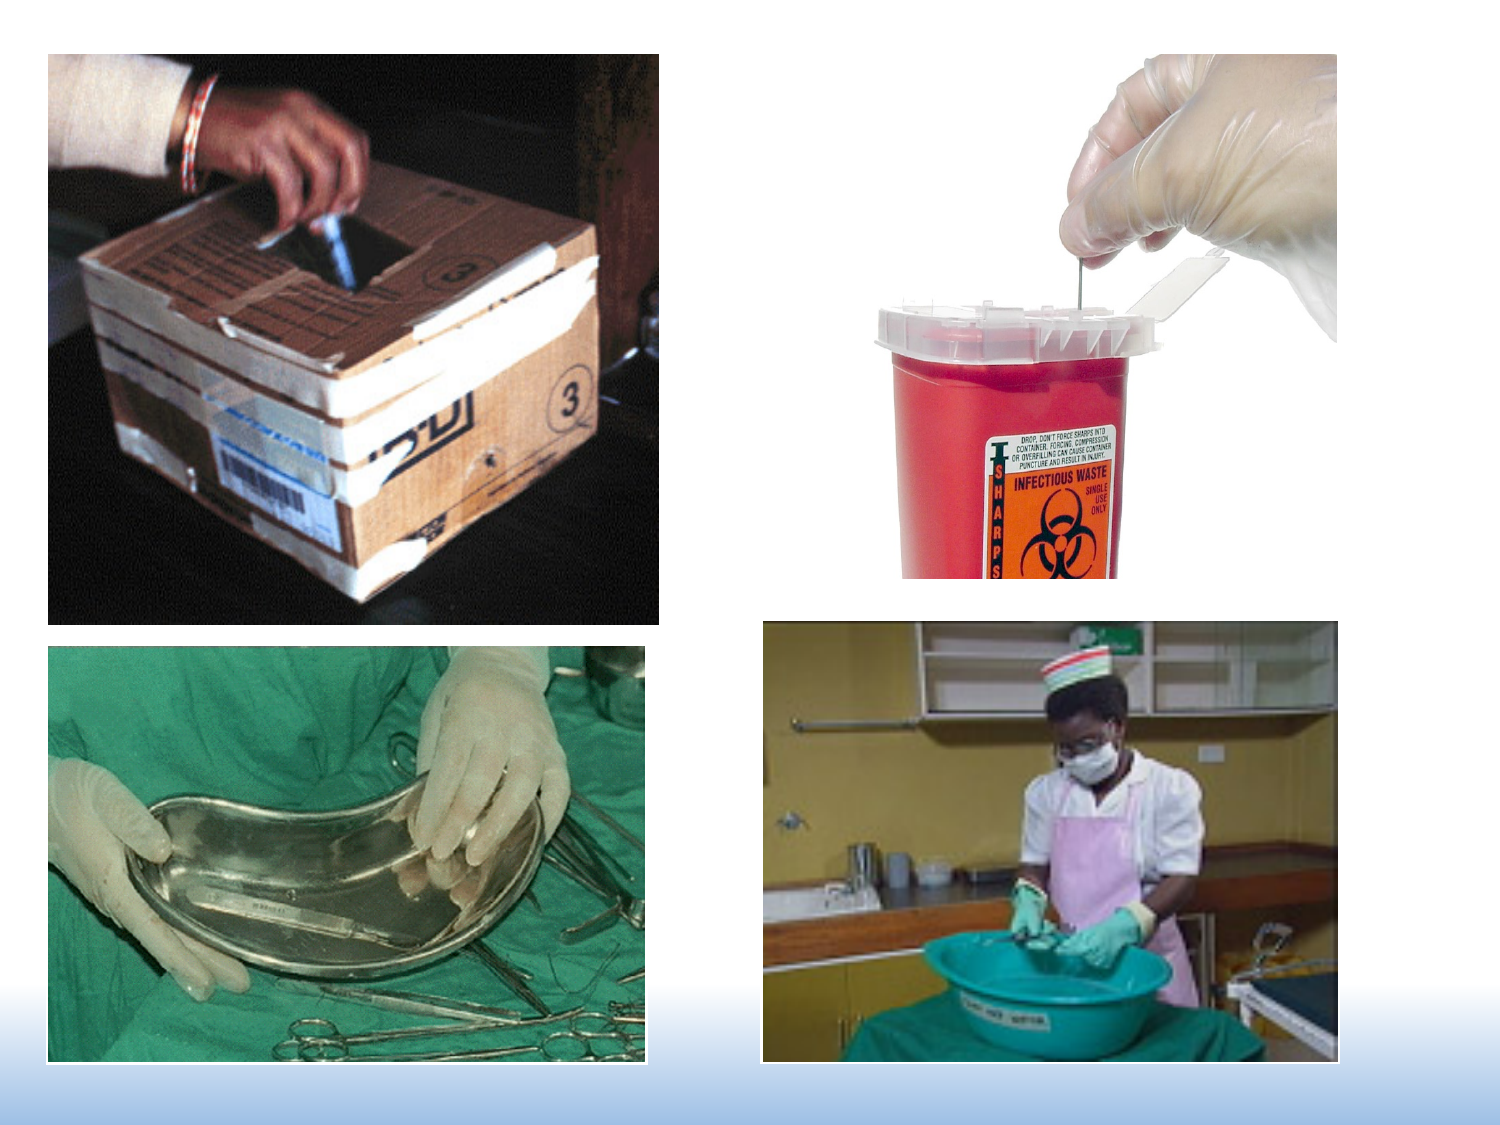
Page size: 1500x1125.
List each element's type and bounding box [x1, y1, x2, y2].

list [47, 53, 660, 625]
picture [47, 645, 646, 1063]
picture [762, 620, 1338, 1063]
picture [762, 53, 1338, 580]
